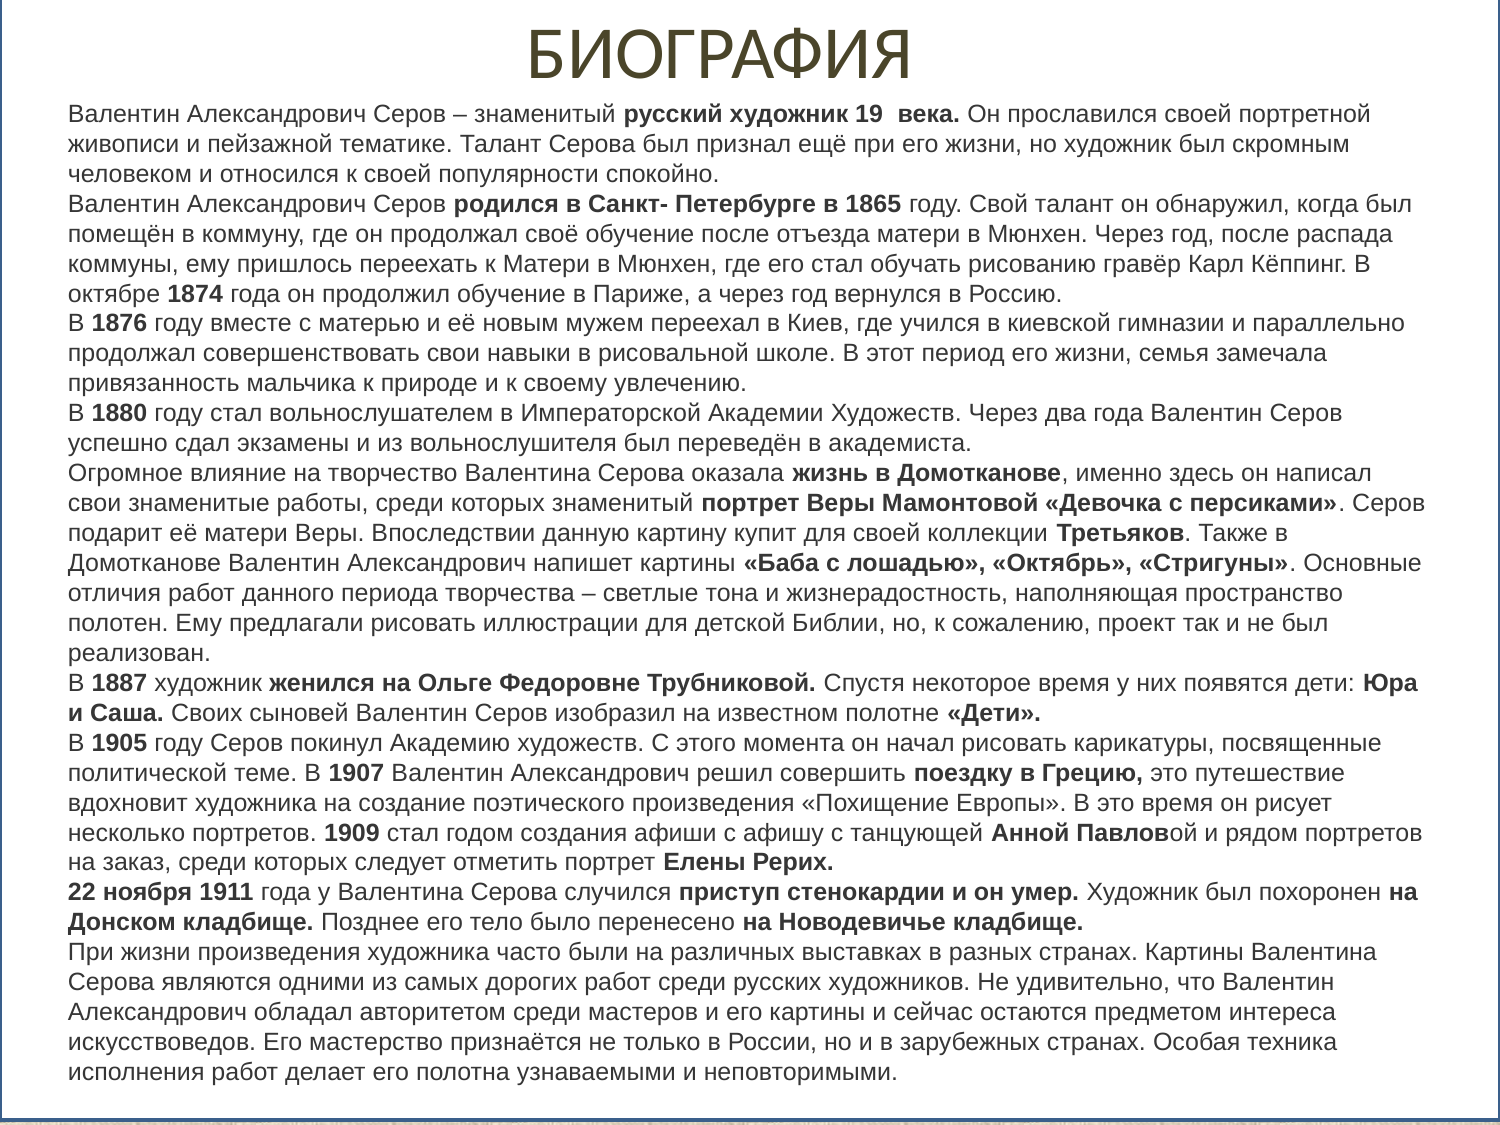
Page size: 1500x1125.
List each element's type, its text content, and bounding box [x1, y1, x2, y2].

text_box БИОГРАФИЯ [193, 0, 1248, 90]
text_box [0, 0, 1500, 1122]
text_box Валентин Александрович Серов – знаменитый русский художник 19 века. Он прославился своей портретной живописи и пейзажной тематике. Талант Серова был признал ещё при его жизни, но художник был скромным человеком и относился к своей популярности спокойно. Валентин Александрович Серов родился в Санкт- Петербурге в 1865 году. Свой талант он обнаружил, когда был помещён в коммуну, где он продолжал своё обучение после отъезда матери в Мюнхен. Через год, после распада коммуны, ему пришлось переехать к Матери в Мюнхен, где его стал обучать рисованию гравёр Карл Кёппинг. В октябре 1874 года он продолжил обучение в Париже, а через год вернулся в Россию. В 1876 году вместе с матерью и её новым мужем переехал в Киев, где учился в киевской гимназии и параллельно продолжал совершенствовать свои навыки в рисовальной школе. В этот период его жизни, семья замечала привязанность мальчика к природе и к своему увлечению. В 1880 году стал вольнослушателем в Императорской Академии Художеств. Через два года Валентин Серов успешно сдал экзамены и из вольнослушителя был переведён в академиста. Огромное влияние на творчество Валентина Серова оказала жизнь в Домотканове, именно здесь он написал свои знаменитые работы, среди которых знаменитый портрет Веры Мамонтовой «Девочка с персиками». Серов подарит её матери Веры. Впоследствии данную картину купит для своей коллекции Третьяков. Также в Домотканове Валентин Александрович напишет картины «Баба с лошадью», «Октябрь», «Стригуны». Основные отличия работ данного периода творчества – светлые тона и жизнерадостность, наполняющая пространство полотен. Ему предлагали рисовать иллюстрации для детской Библии, но, к сожалению, проект так и не был реализован. В 1887 художник женился на Ольге Федоровне Трубниковой. Спустя некоторое время у них появятся дети: Юра и Саша. Своих сыновей Валентин Серов изобразил на известном полотне «Дети». В 1905 году Серов покинул Академию художеств. С этого момента он начал рисовать карикатуры, посвященные политической теме. В 1907 Валентин Александрович решил совершить поездку в Грецию, это путешествие вдохновит художника на создание поэтического произведения «Похищение Европы». В это время он рисует несколько портретов. 1909 стал годом создания афиши с афишу с танцующей Анной Павловой и рядом портретов на заказ, среди которых следует отметить портрет Елены Рерих. 22 ноября 1911 года у Валентина Серова случился приступ стенокардии и он умер. Художник был похоронен на Донском кладбище. Позднее его тело было перенесено на Новодевичье кладбище. При жизни произведения художника часто были на различных выставках в разных странах. Картины Валентина Серова являются одними из самых дорогих работ среди русских художников. Не удивительно, что Валентин Александрович обладал авторитетом среди мастеров и его картины и сейчас остаются предметом интереса искусствоведов. Его мастерство признаётся не только в России, но и в зарубежных странах. Особая техника исполнения работ делает его полотна узнаваемыми и неповторимыми. [53, 90, 1447, 1093]
